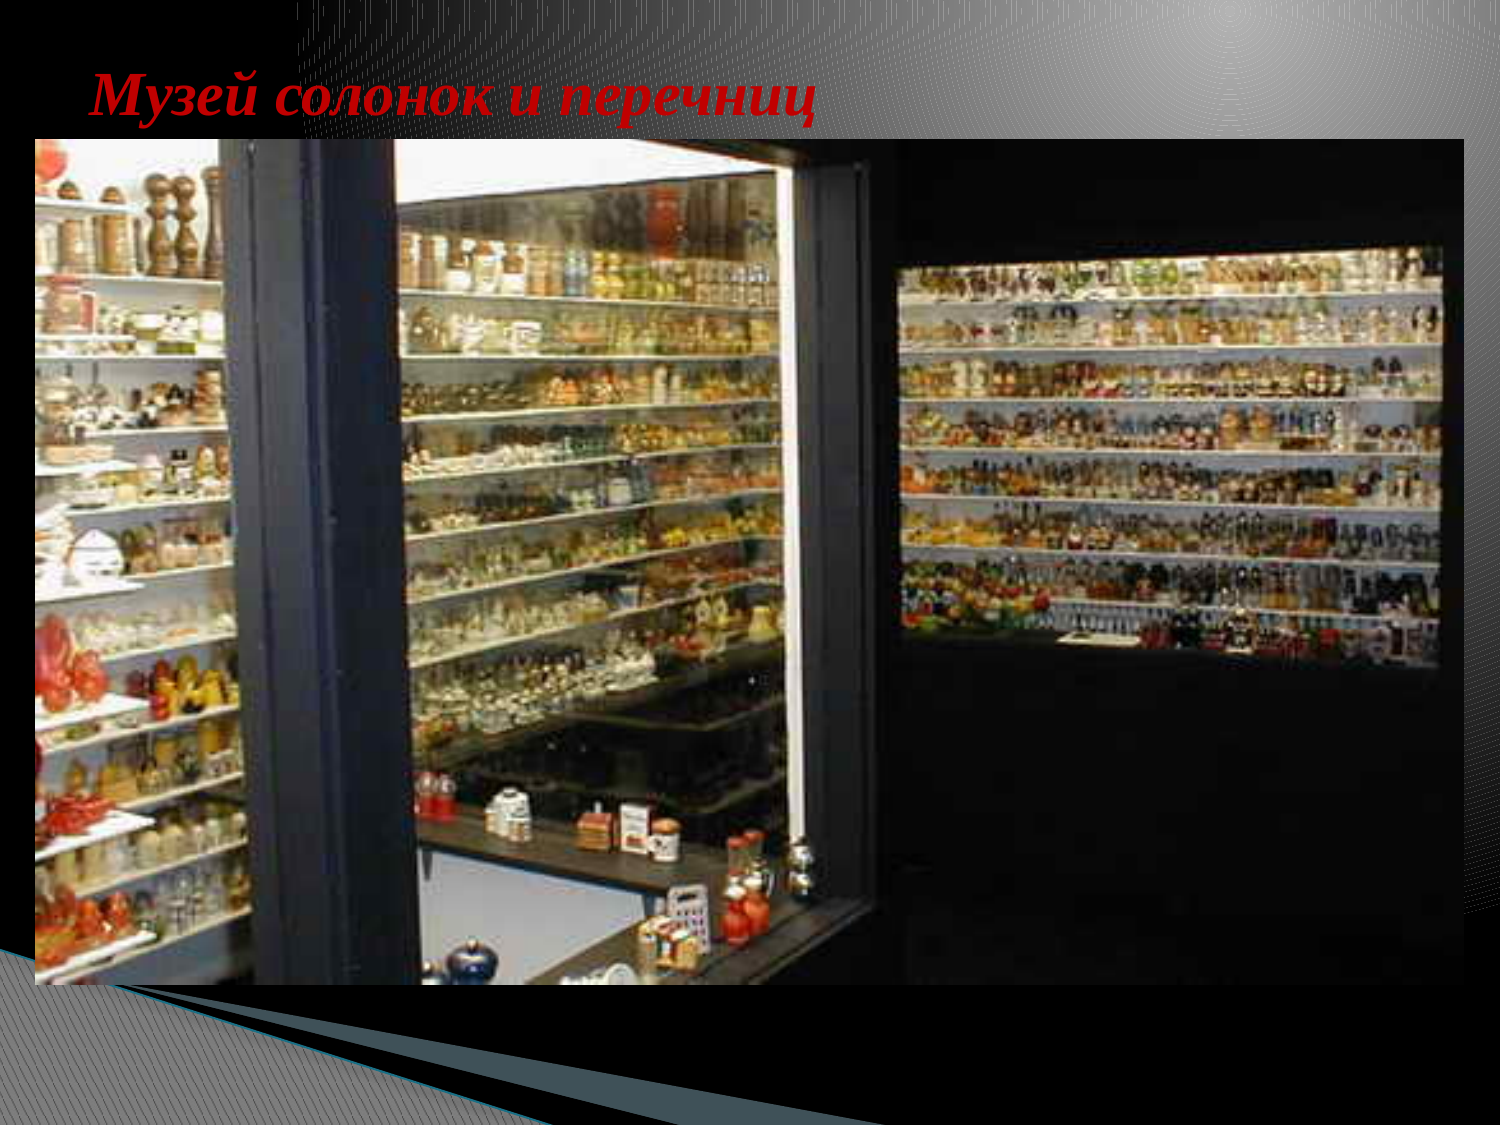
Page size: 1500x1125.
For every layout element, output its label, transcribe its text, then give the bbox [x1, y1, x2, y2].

picture [0, 139, 1464, 1125]
title Музей солонок и перечниц [75, 45, 1301, 139]
